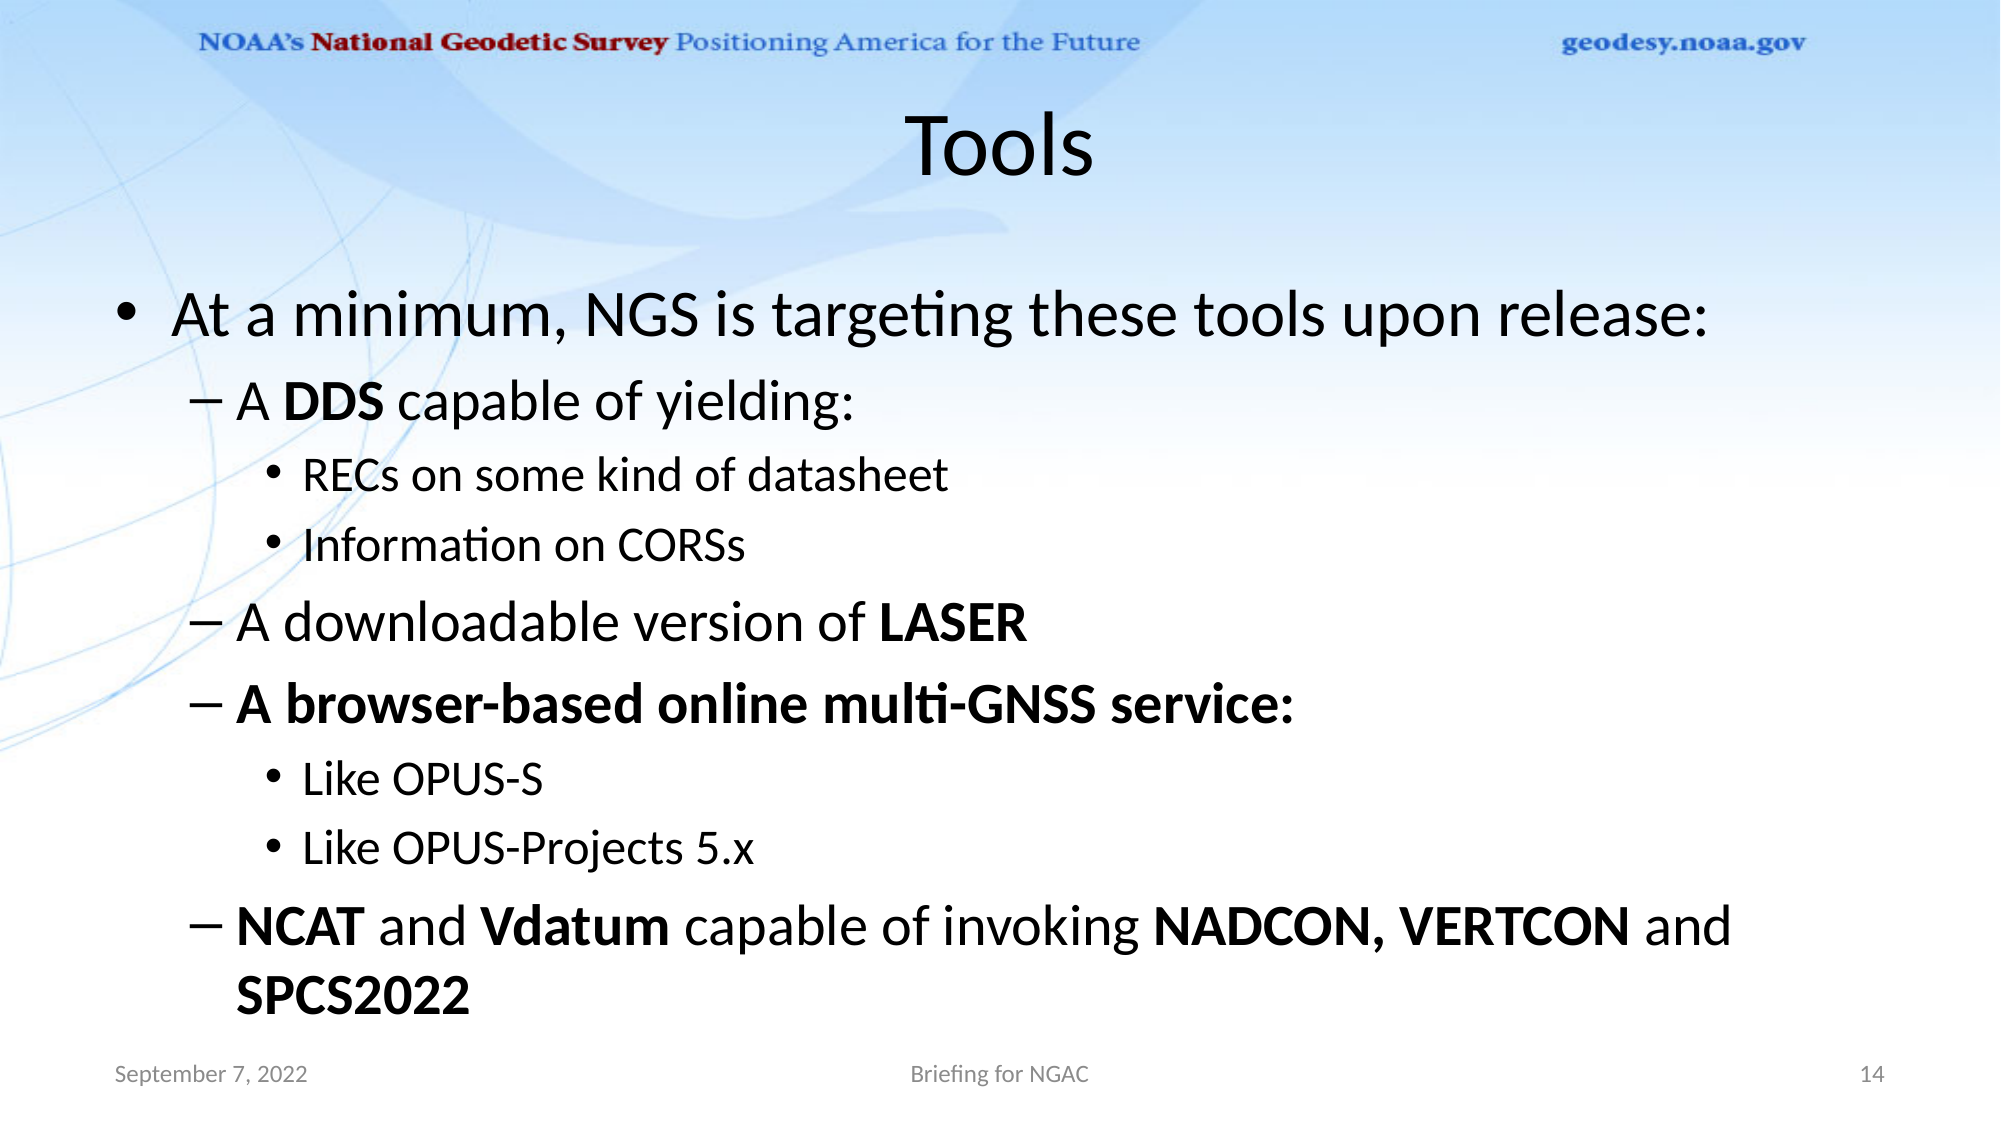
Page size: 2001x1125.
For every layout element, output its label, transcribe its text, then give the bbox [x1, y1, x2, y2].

slide_number 14 [1433, 1042, 1900, 1103]
title Tools [99, 45, 1900, 233]
picture [0, 0, 2001, 1125]
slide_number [99, 1042, 567, 1103]
footer Briefing for NGAC [683, 1042, 1317, 1103]
list At a minimum, NGS is targeting these tools upon release: A DDS capable of yielding: RECs on some kind of datasheet Information on CORSs A downloadable version of LASER A browser-based online multi-GNSS service: Like OPUS-S Like OPUS-Projects 5.x NCAT and Vdatum capable of invoking NADCON, VERTCON and SPCS2022 [99, 262, 1900, 1005]
